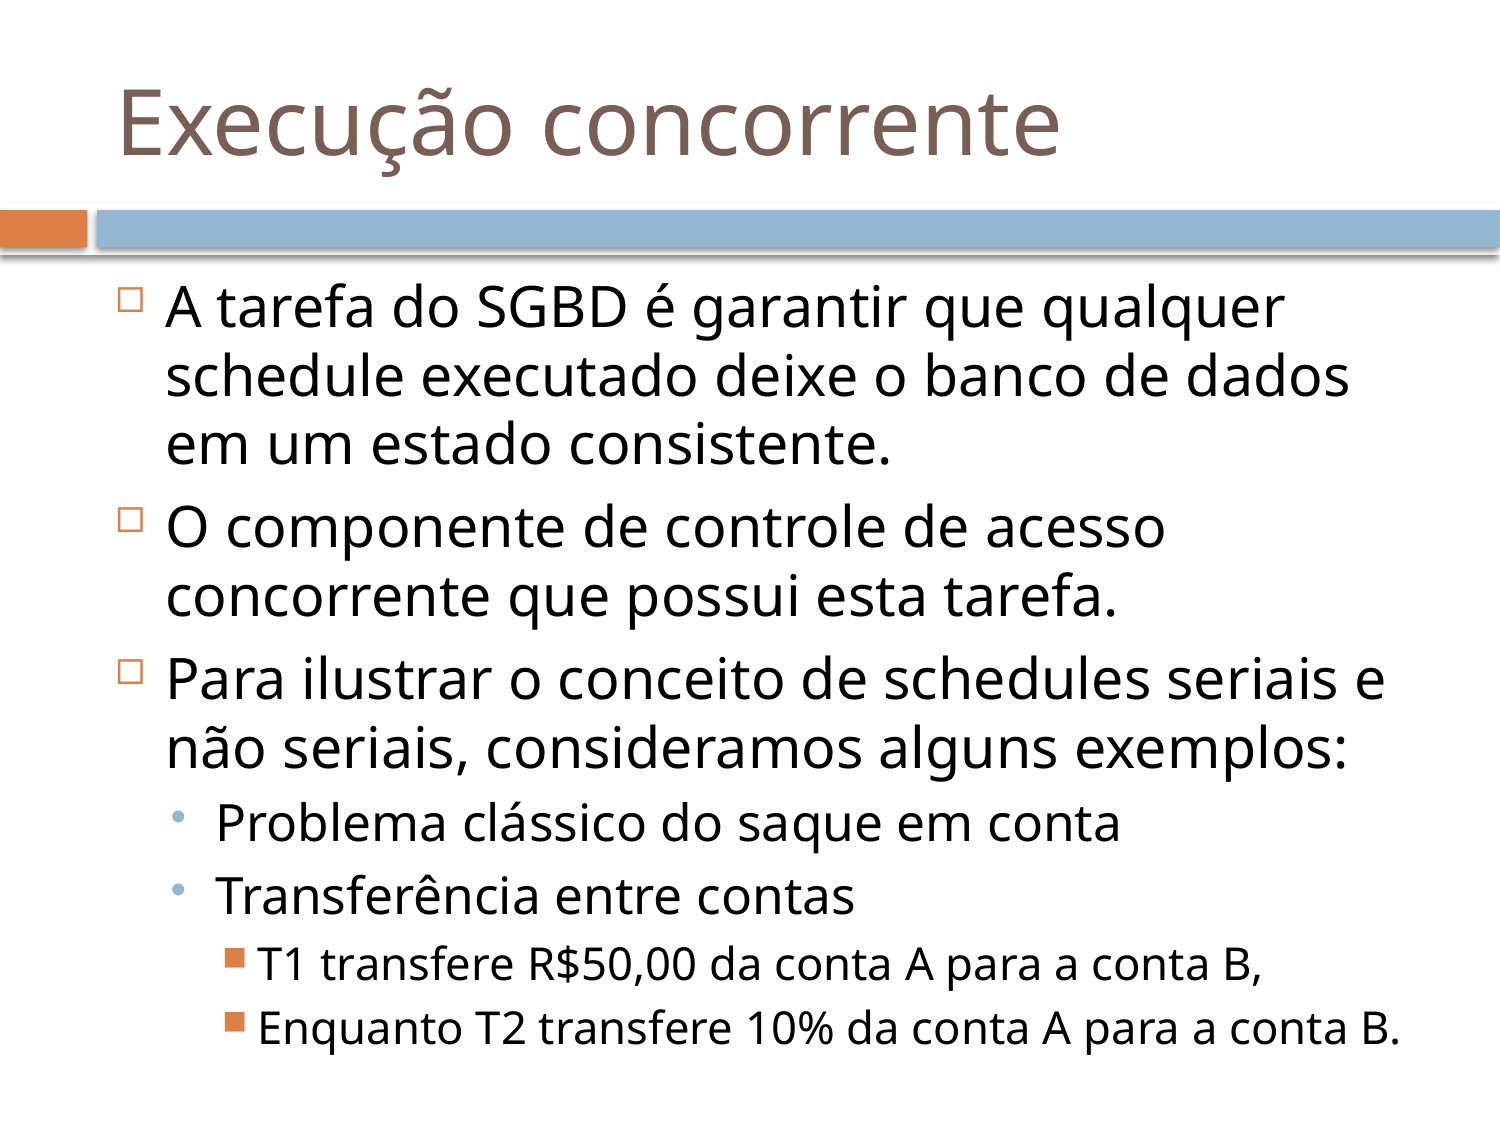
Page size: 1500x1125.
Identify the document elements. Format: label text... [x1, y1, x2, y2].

title Execução concorrente [100, 37, 1438, 200]
list A tarefa do SGBD é garantir que qualquer schedule executado deixe o banco de dados em um estado consistente. O componente de controle de acesso concorrente que possui esta tarefa. Para ilustrar o conceito de schedules seriais e não seriais, consideramos alguns exemplos: Problema clássico do saque em conta Transferência entre contas T1 transfere R$50,00 da conta A para a conta B, Enquanto T2 transfere 10% da conta A para a conta B. [100, 262, 1438, 1075]
